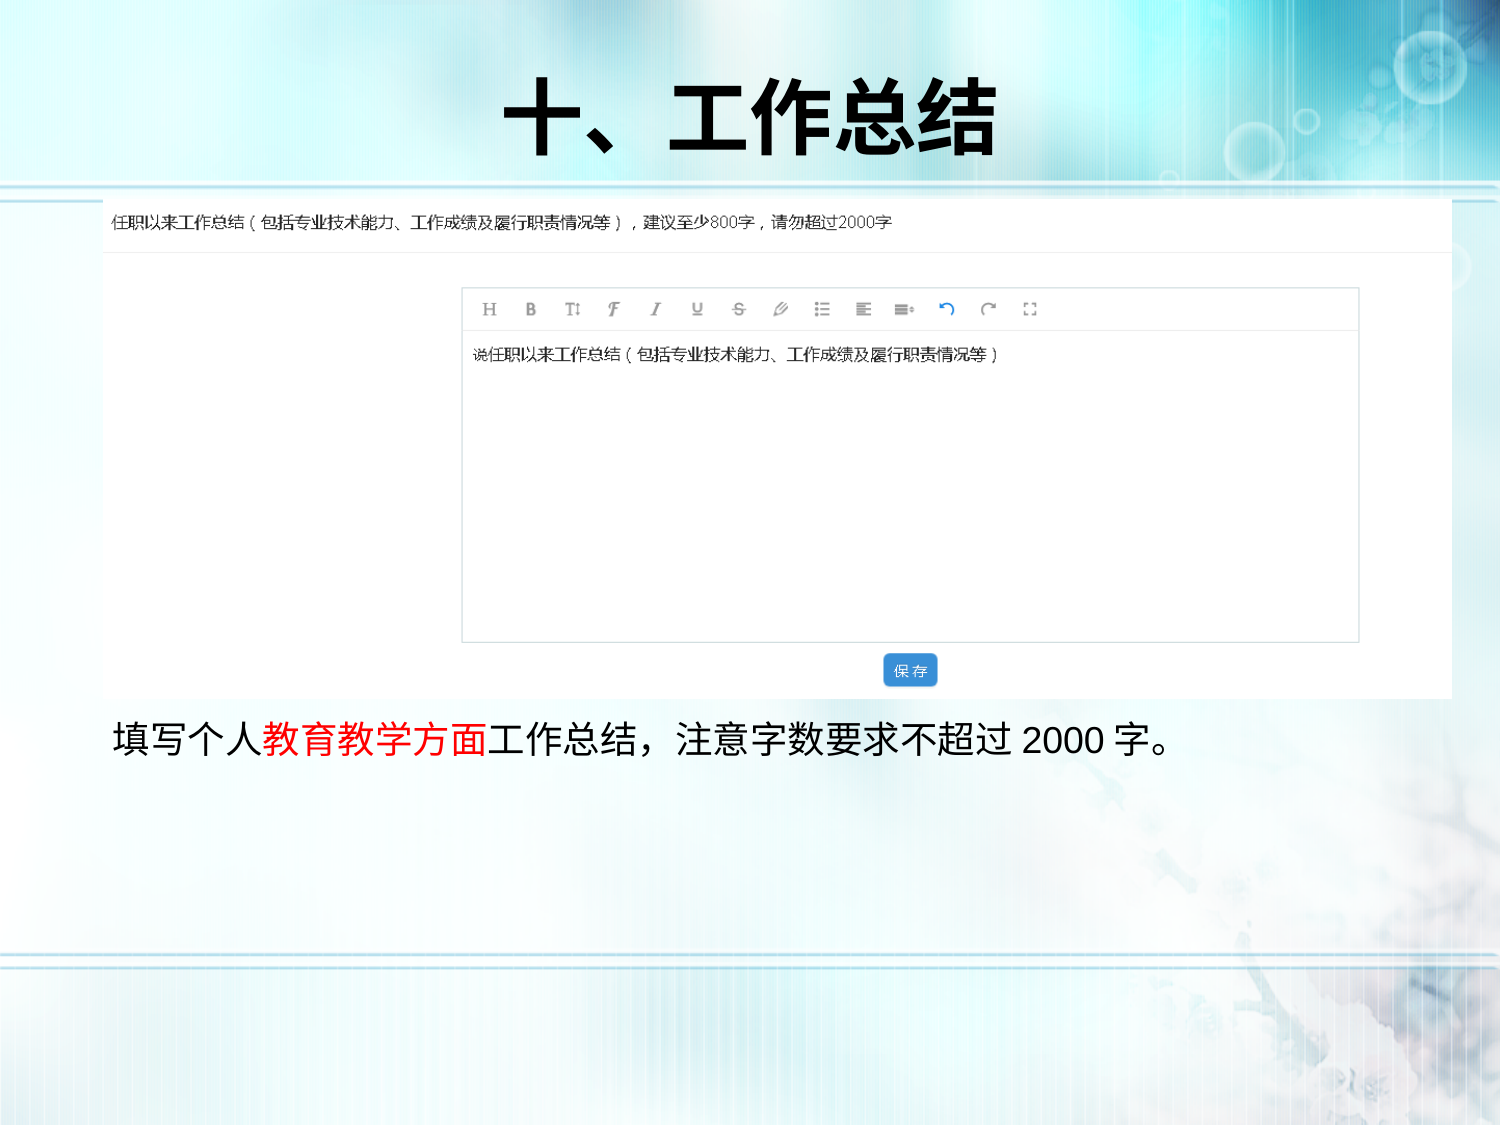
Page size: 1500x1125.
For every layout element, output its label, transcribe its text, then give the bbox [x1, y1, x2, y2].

picture [0, 0, 1500, 1125]
text_box 填写个人教育教学方面工作总结，注意字数要求不超过2000字。 [97, 708, 1464, 769]
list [103, 199, 1452, 699]
title 十、工作总结 [74, 45, 1426, 185]
